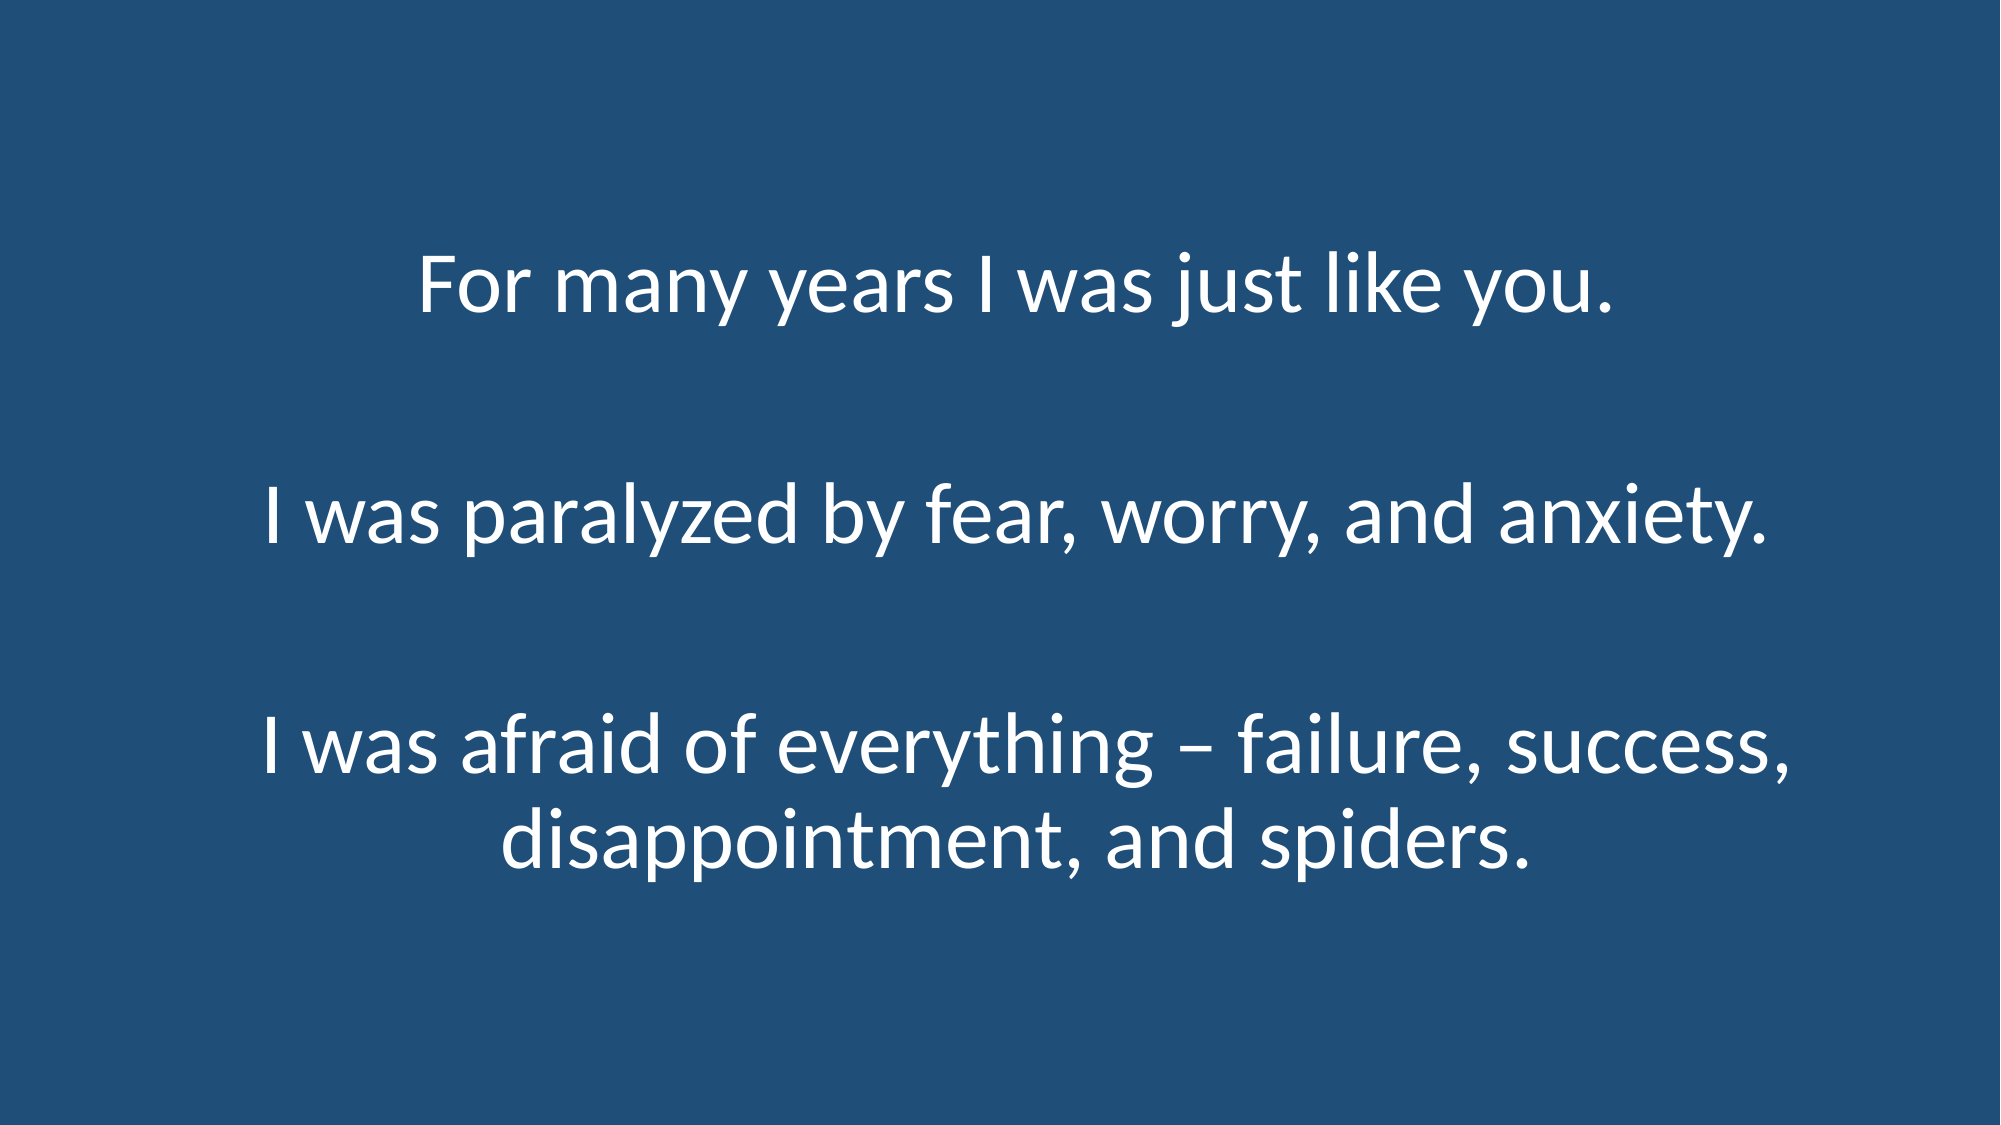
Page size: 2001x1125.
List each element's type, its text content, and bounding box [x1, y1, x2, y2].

list For many years I was just like you. I was paralyzed by fear, worry, and anxiety. I was afraid of everything – failure, success, disappointment, and spiders. [137, 229, 1917, 566]
